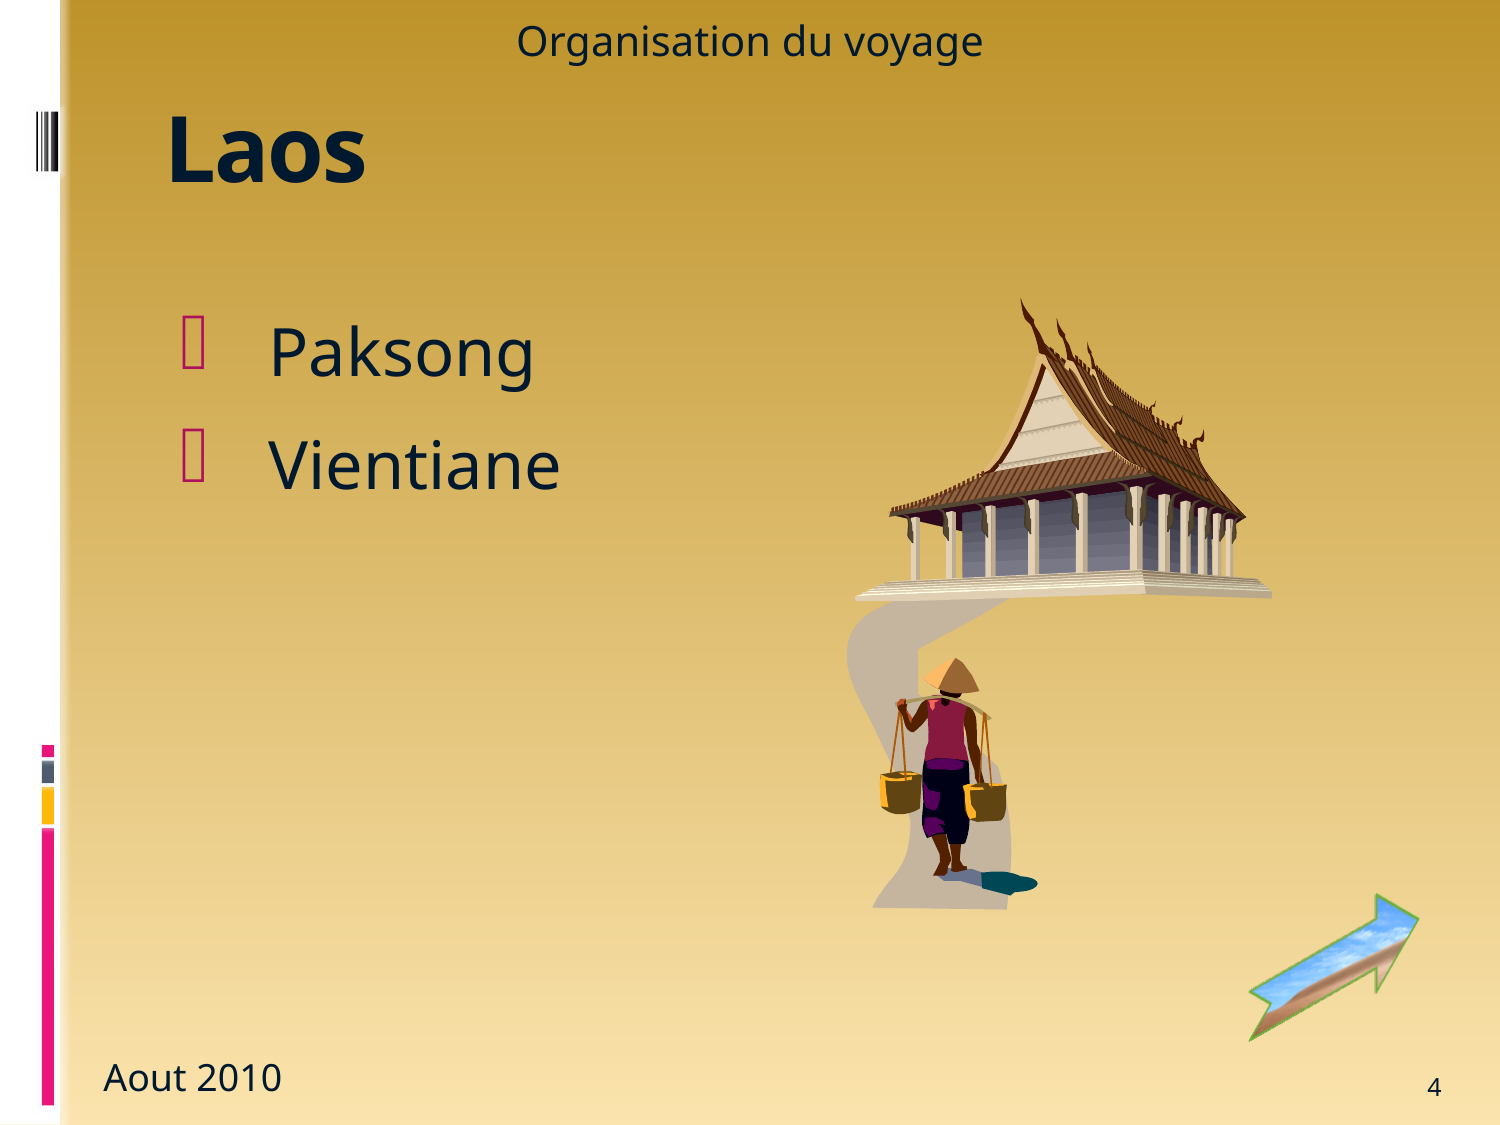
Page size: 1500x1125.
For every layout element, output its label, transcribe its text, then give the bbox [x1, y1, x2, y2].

picture [1246, 866, 1421, 1068]
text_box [833, 284, 1280, 911]
title Laos [150, 83, 1425, 234]
slide_number 4 [1412, 1052, 1488, 1113]
list Paksong Vientiane [135, 302, 1411, 1053]
footer Organisation du voyage [499, 19, 1001, 79]
slide_number Aout 2010 [88, 1046, 308, 1107]
